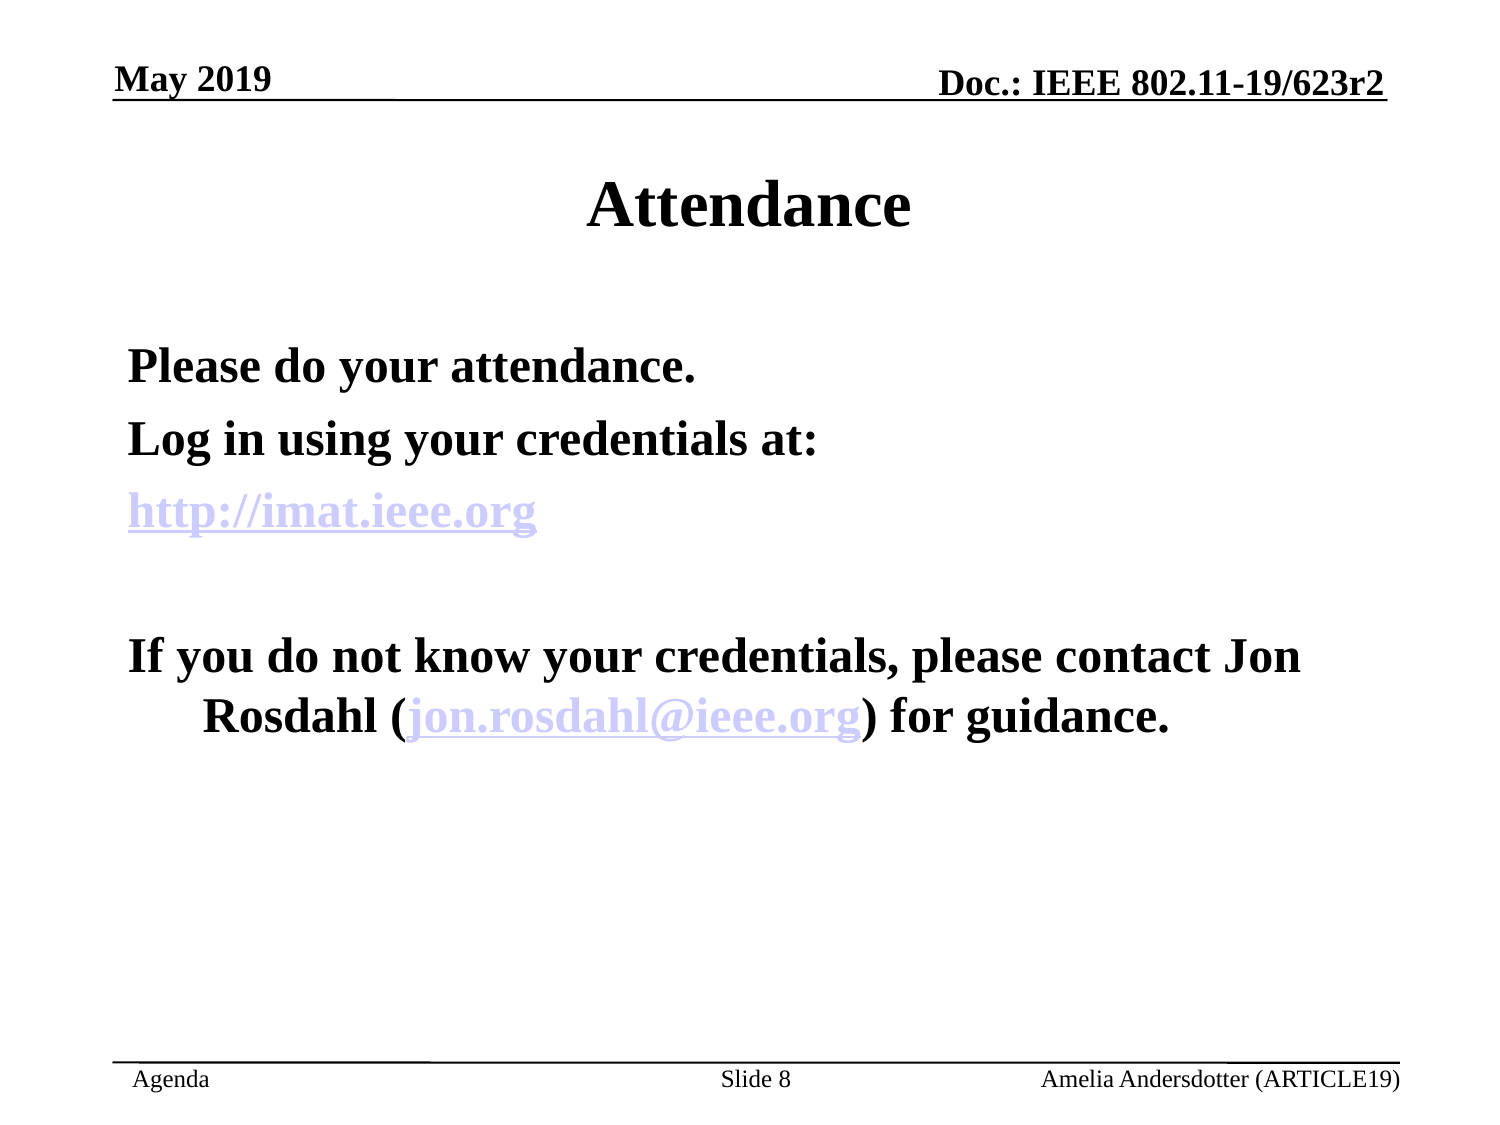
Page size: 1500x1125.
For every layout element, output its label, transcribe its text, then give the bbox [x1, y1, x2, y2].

text_box Slide <number> [712, 1062, 800, 1122]
text_box Amelia Andersdotter (ARTICLE19) [878, 1062, 1402, 1092]
text_box Please do your attendance. Log in using your credentials at: http://imat.ieee.org If you do not know your credentials, please contact Jon Rosdahl (jon.rosdahl@ieee.org) for guidance. [112, 324, 1388, 1000]
text_box Attendance [112, 112, 1388, 287]
text_box May 2019 [114, 54, 422, 100]
